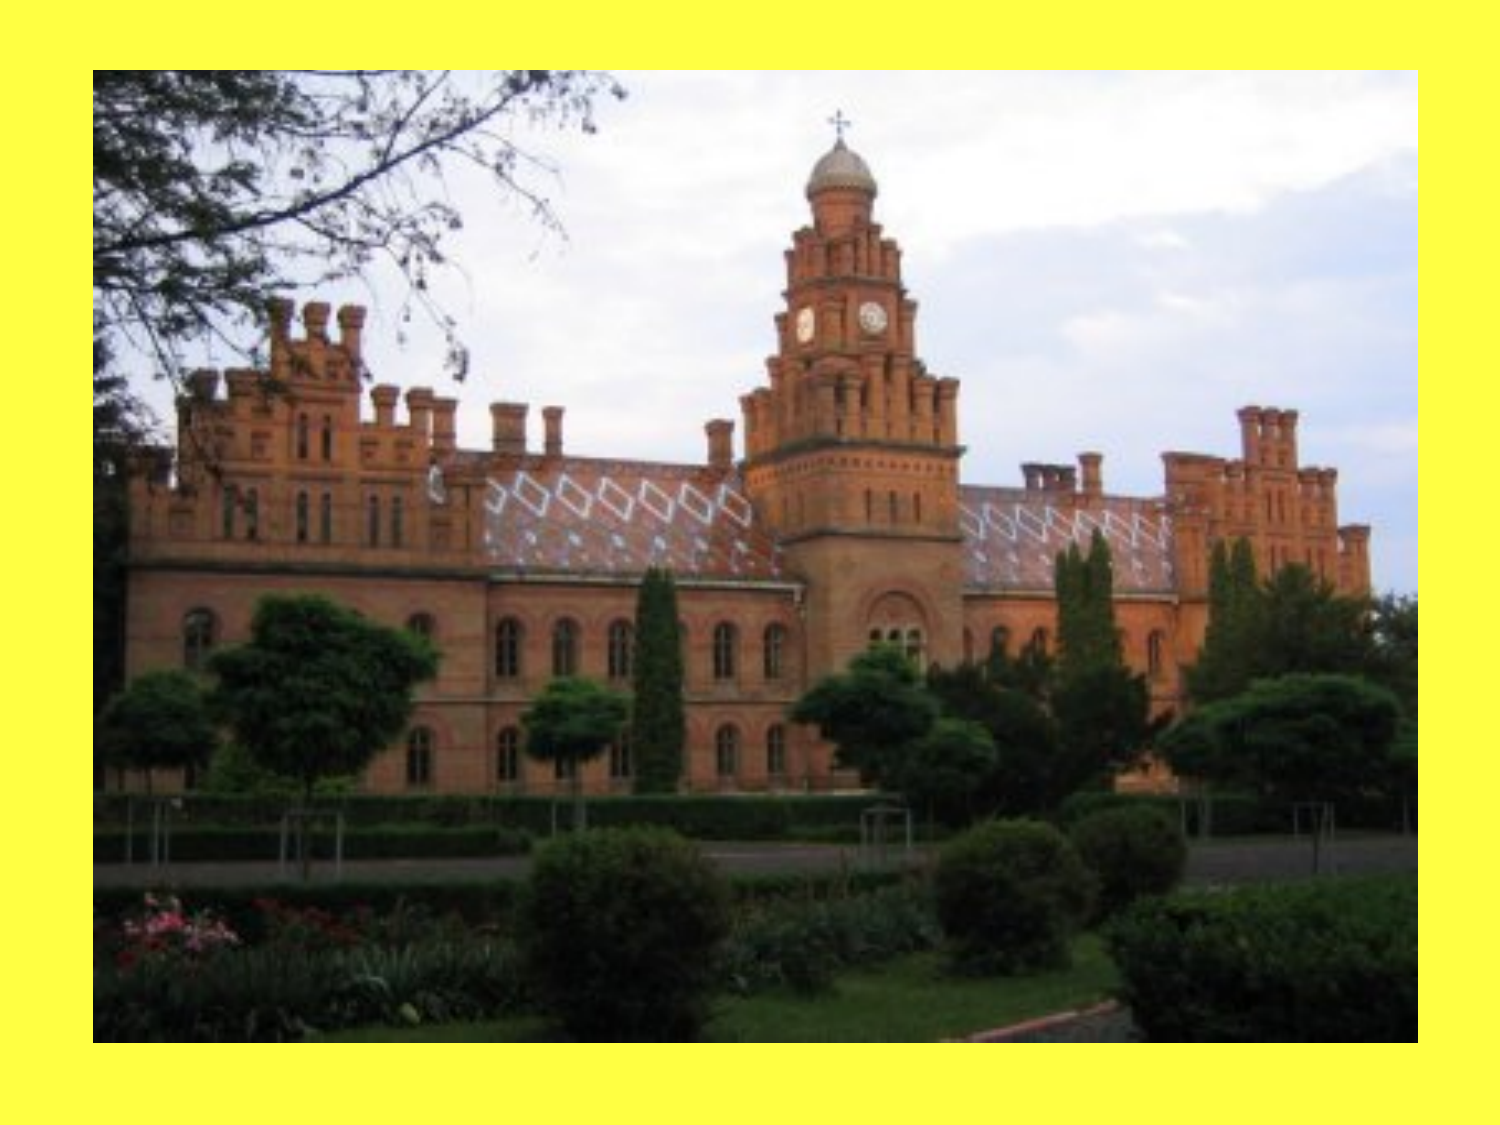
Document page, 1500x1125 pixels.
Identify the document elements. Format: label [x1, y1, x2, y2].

list [93, 70, 1419, 1044]
